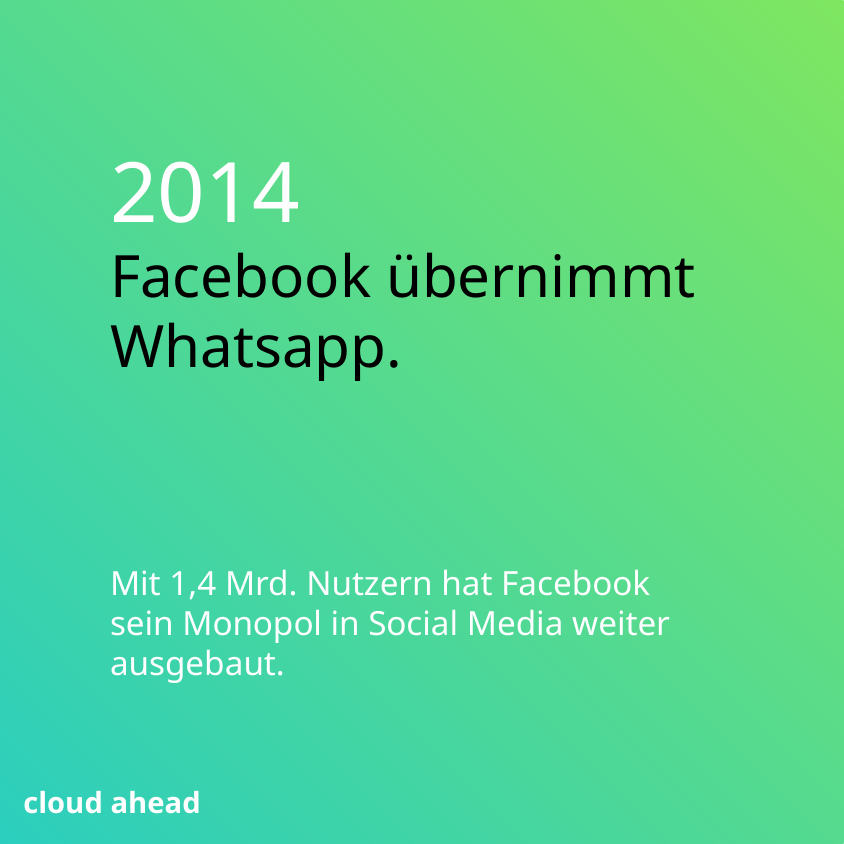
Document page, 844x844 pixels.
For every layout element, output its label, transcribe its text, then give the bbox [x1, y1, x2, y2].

text_box Mit 1,4 Mrd. Nutzern hat Facebook sein Monopol in Social Media weiter ausgebaut. [95, 554, 713, 690]
text_box 2014 Facebook übernimmt Whatsapp. [95, 131, 713, 457]
